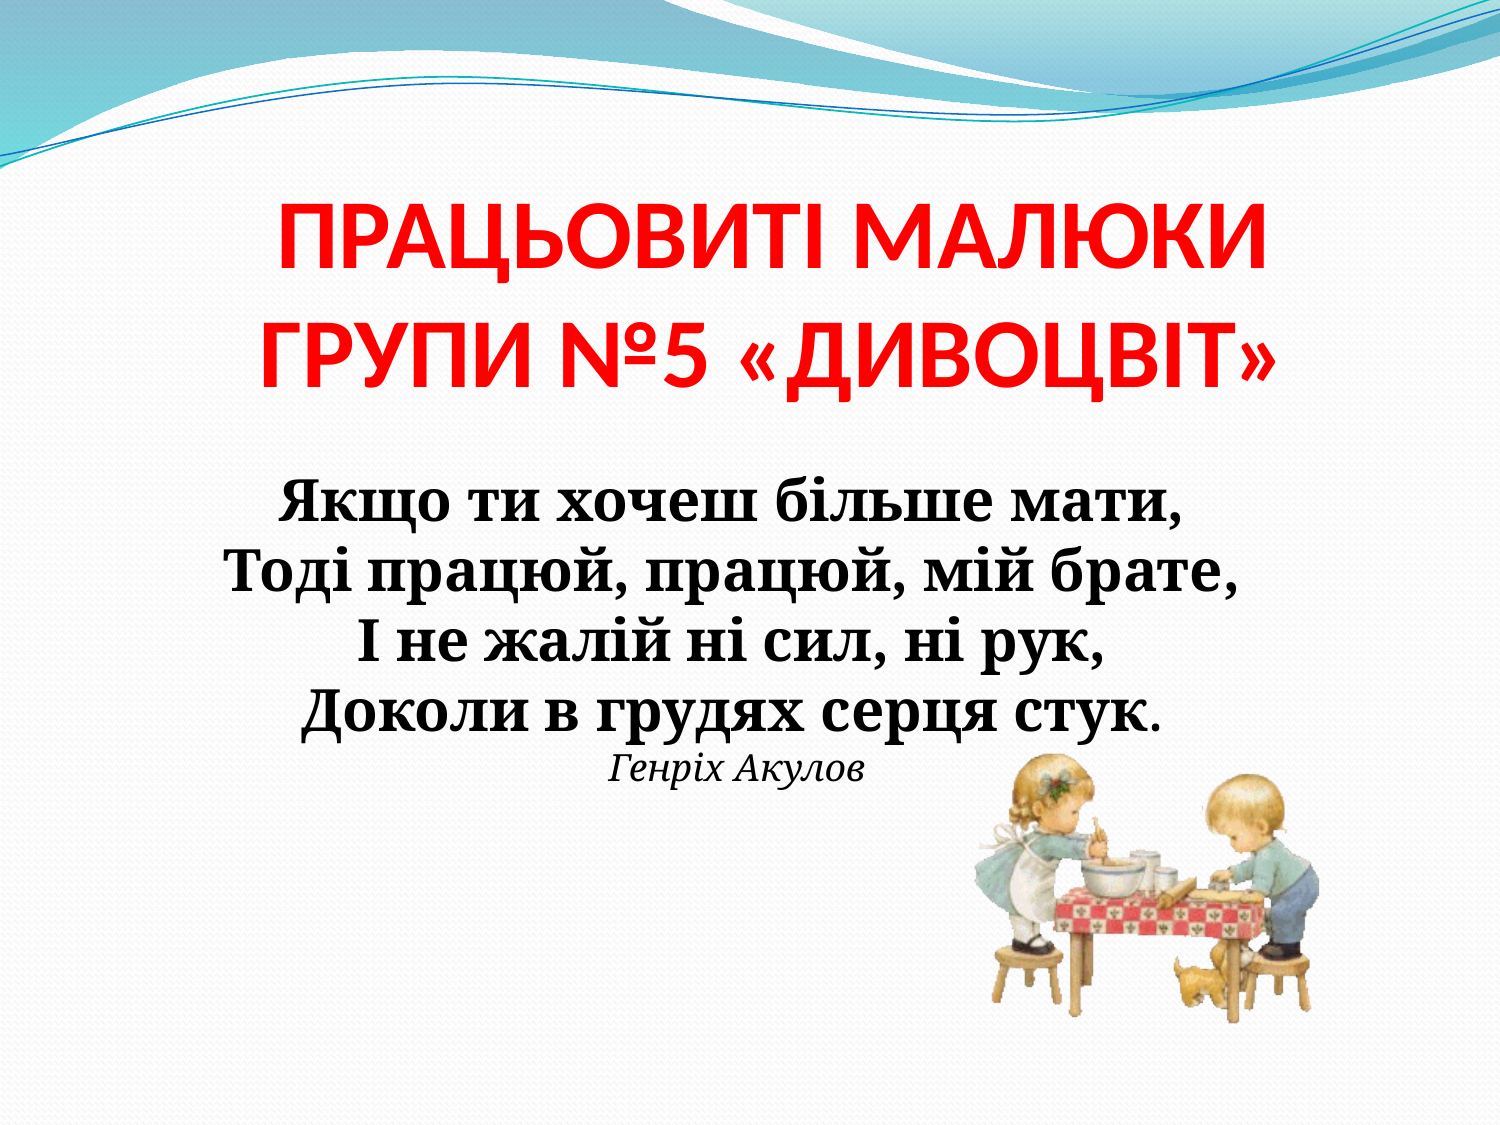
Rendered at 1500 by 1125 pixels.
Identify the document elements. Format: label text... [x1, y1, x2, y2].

text_box Якщо ти хочеш більше мати, Тоді працюй, працюй, мій брате, І не жалій ні сил, ні рук, Доколи в грудях серця стук. Генріх Акулов [206, 456, 1258, 796]
title ПРАЦЬОВИТІ МАЛЮКИ ГРУПИ №5 «ДИВОЦВІТ» [230, 160, 1317, 408]
picture [962, 727, 1340, 1038]
